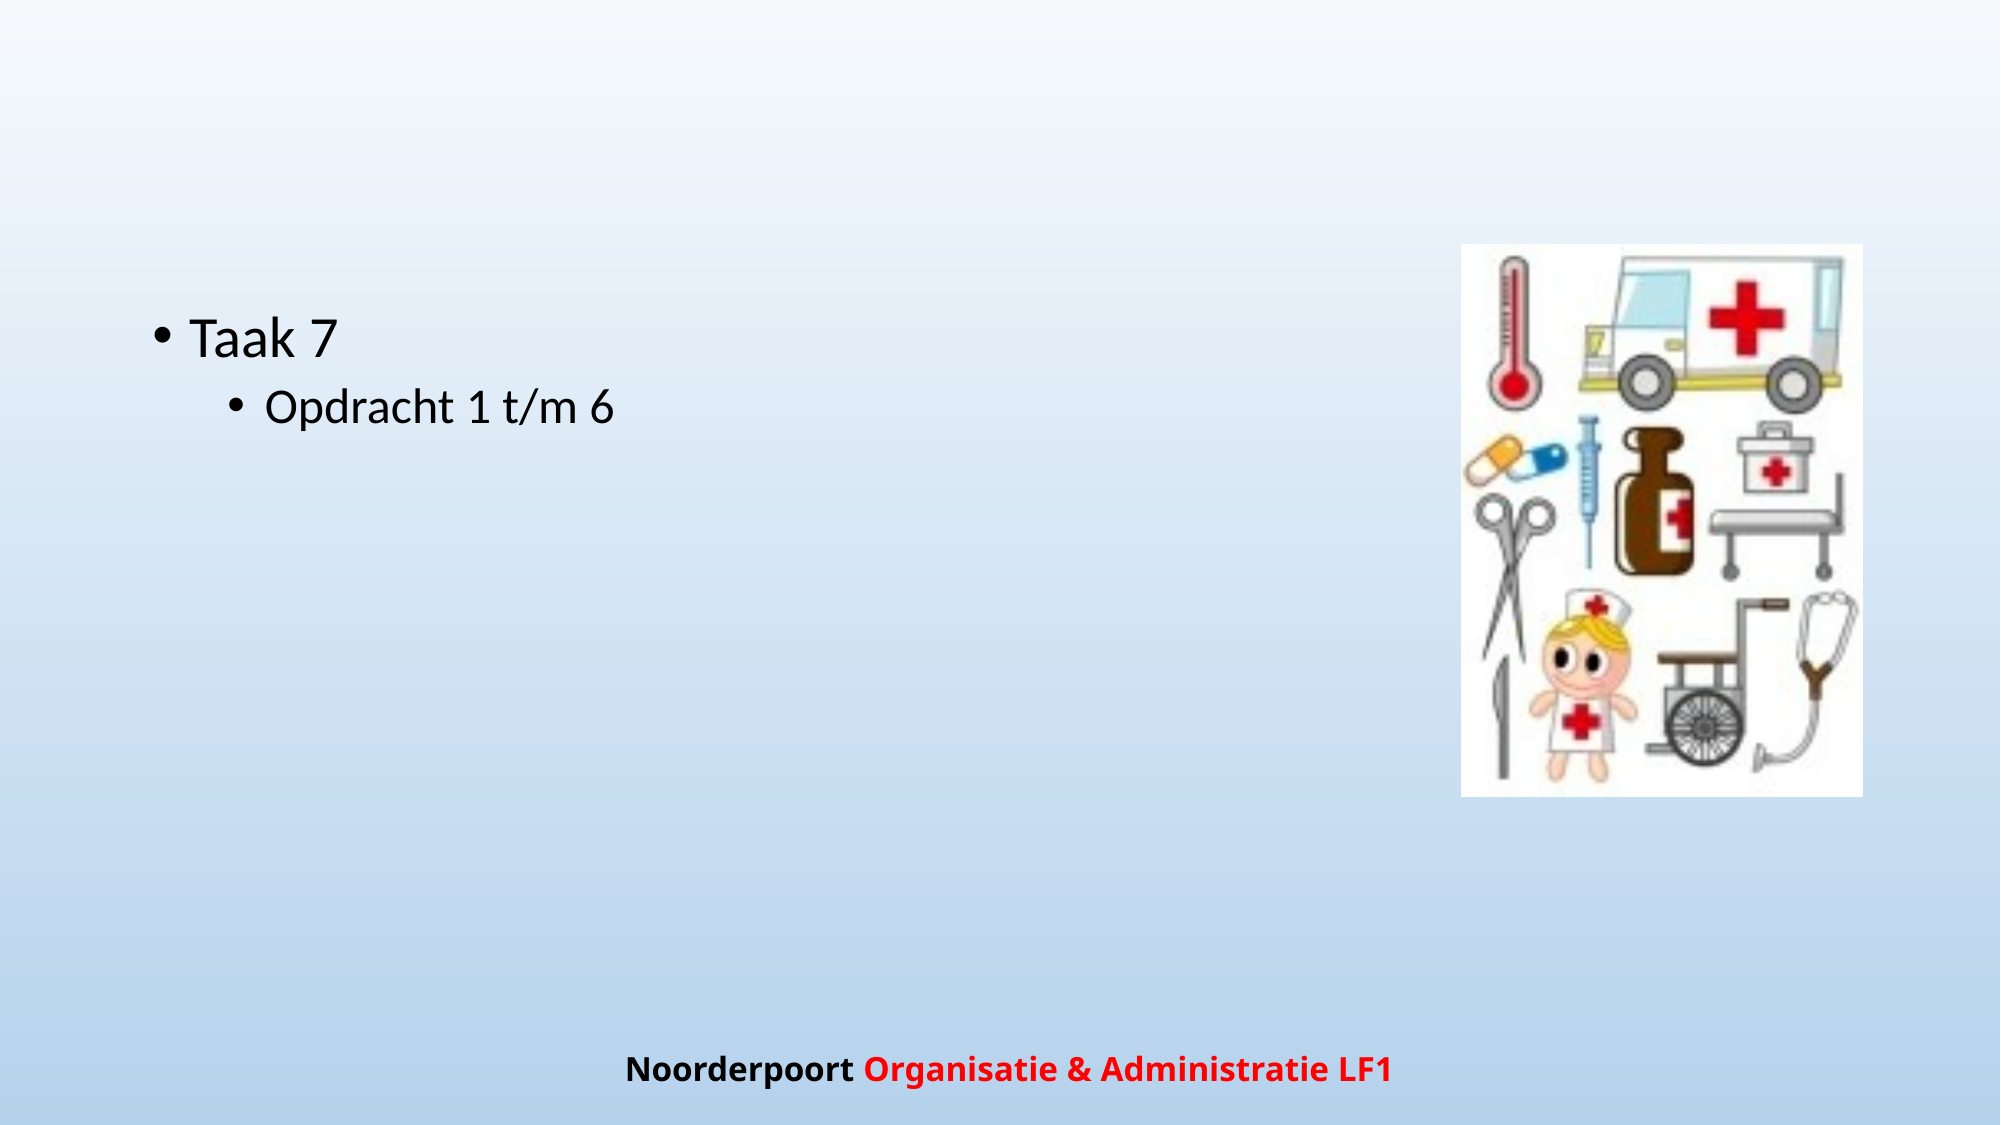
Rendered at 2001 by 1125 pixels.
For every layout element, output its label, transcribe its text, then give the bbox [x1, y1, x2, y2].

list Taak 7 Opdracht 1 t/m 6 [137, 299, 1863, 1014]
footer Noorderpoort Organisatie & Administratie LF1 [249, 1038, 1770, 1099]
picture [1461, 244, 1863, 797]
